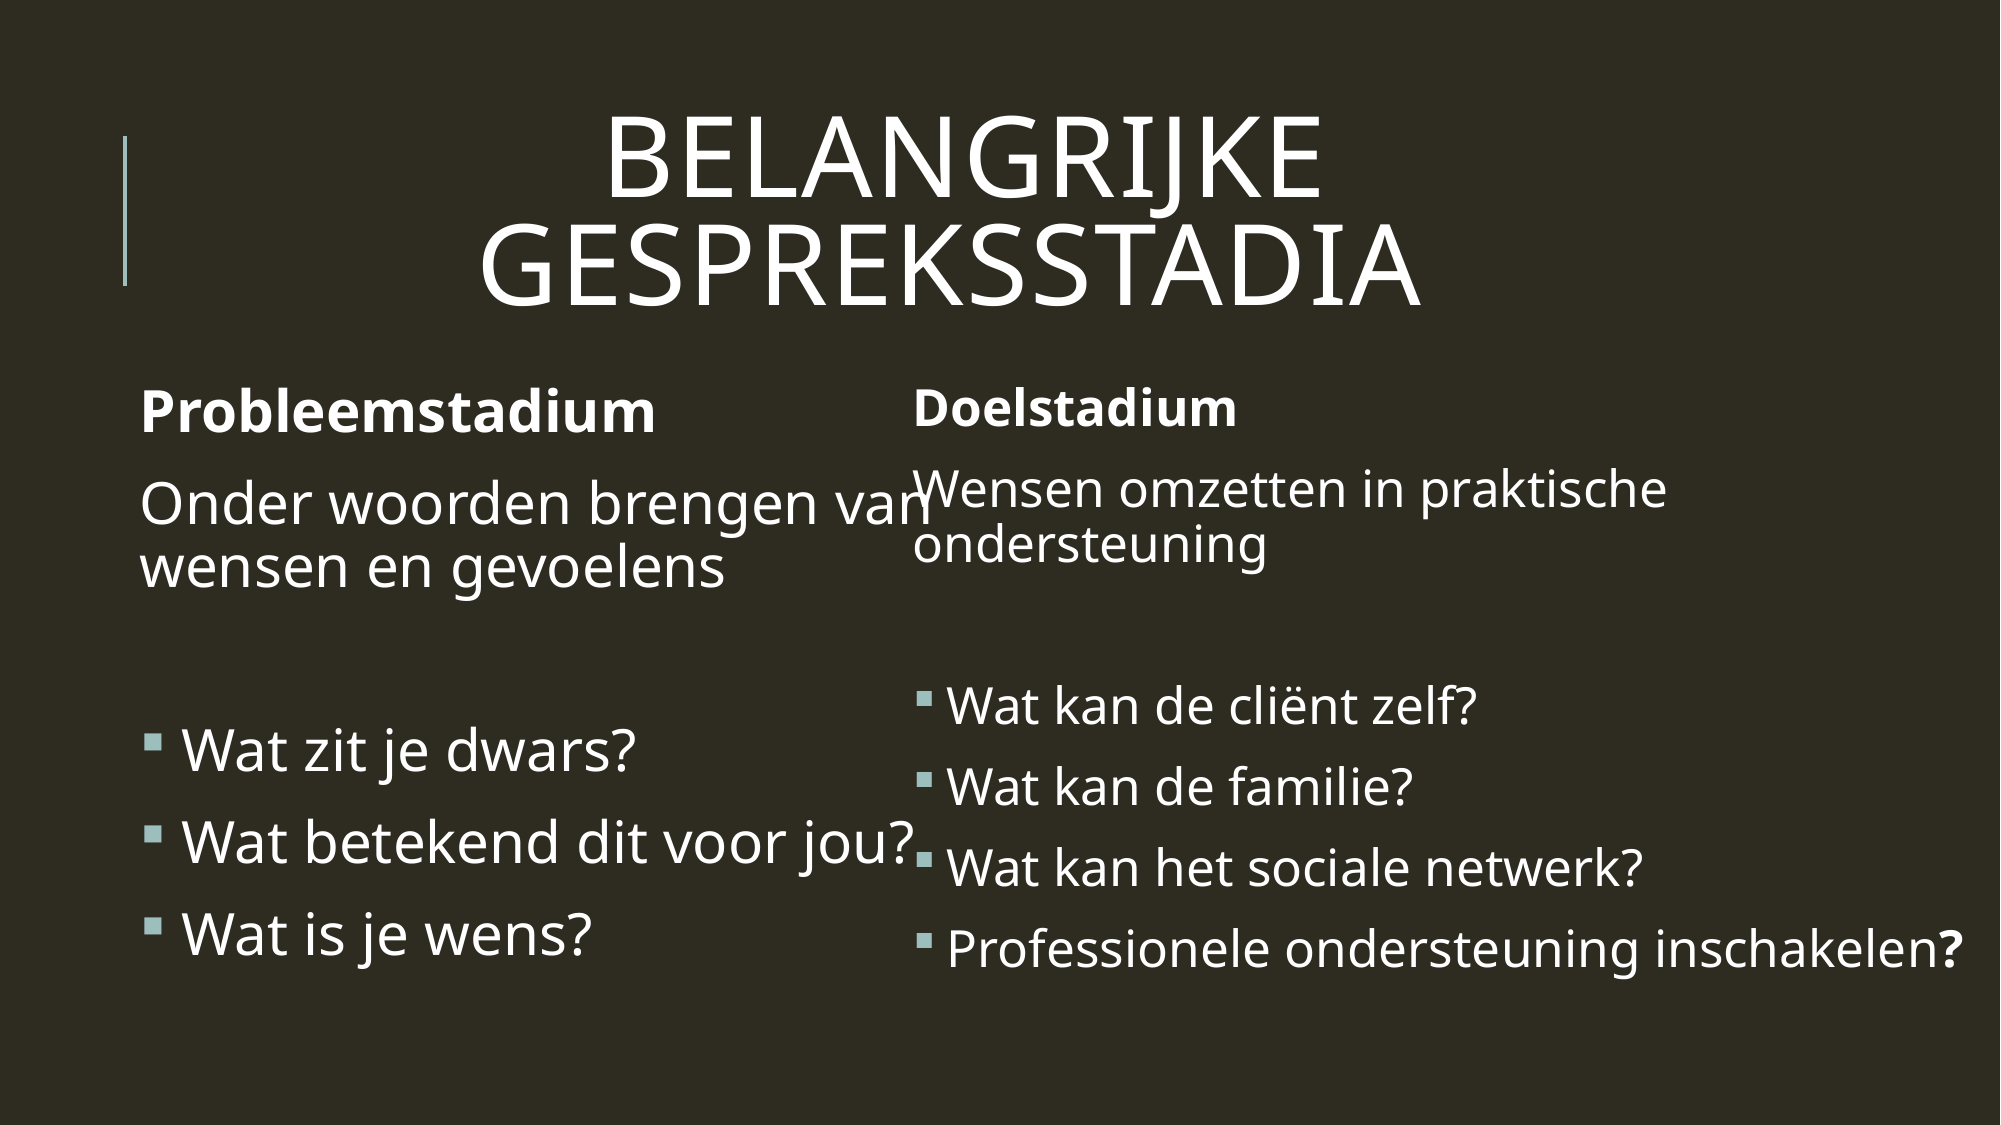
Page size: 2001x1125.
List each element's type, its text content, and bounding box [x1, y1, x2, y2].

list Probleemstadium Onder woorden brengen van wensen en gevoelens Wat zit je dwars? Wat betekend dit voor jou? Wat is je wens? [132, 375, 1000, 1035]
list Doelstadium Wensen omzetten in praktische ondersteuning Wat kan de cliënt zelf? Wat kan de familie? Wat kan het sociale netwerk? Professionele ondersteuning inschakelen? [904, 375, 1975, 1029]
title Belangrijke gespreksstadia [168, 96, 1763, 342]
